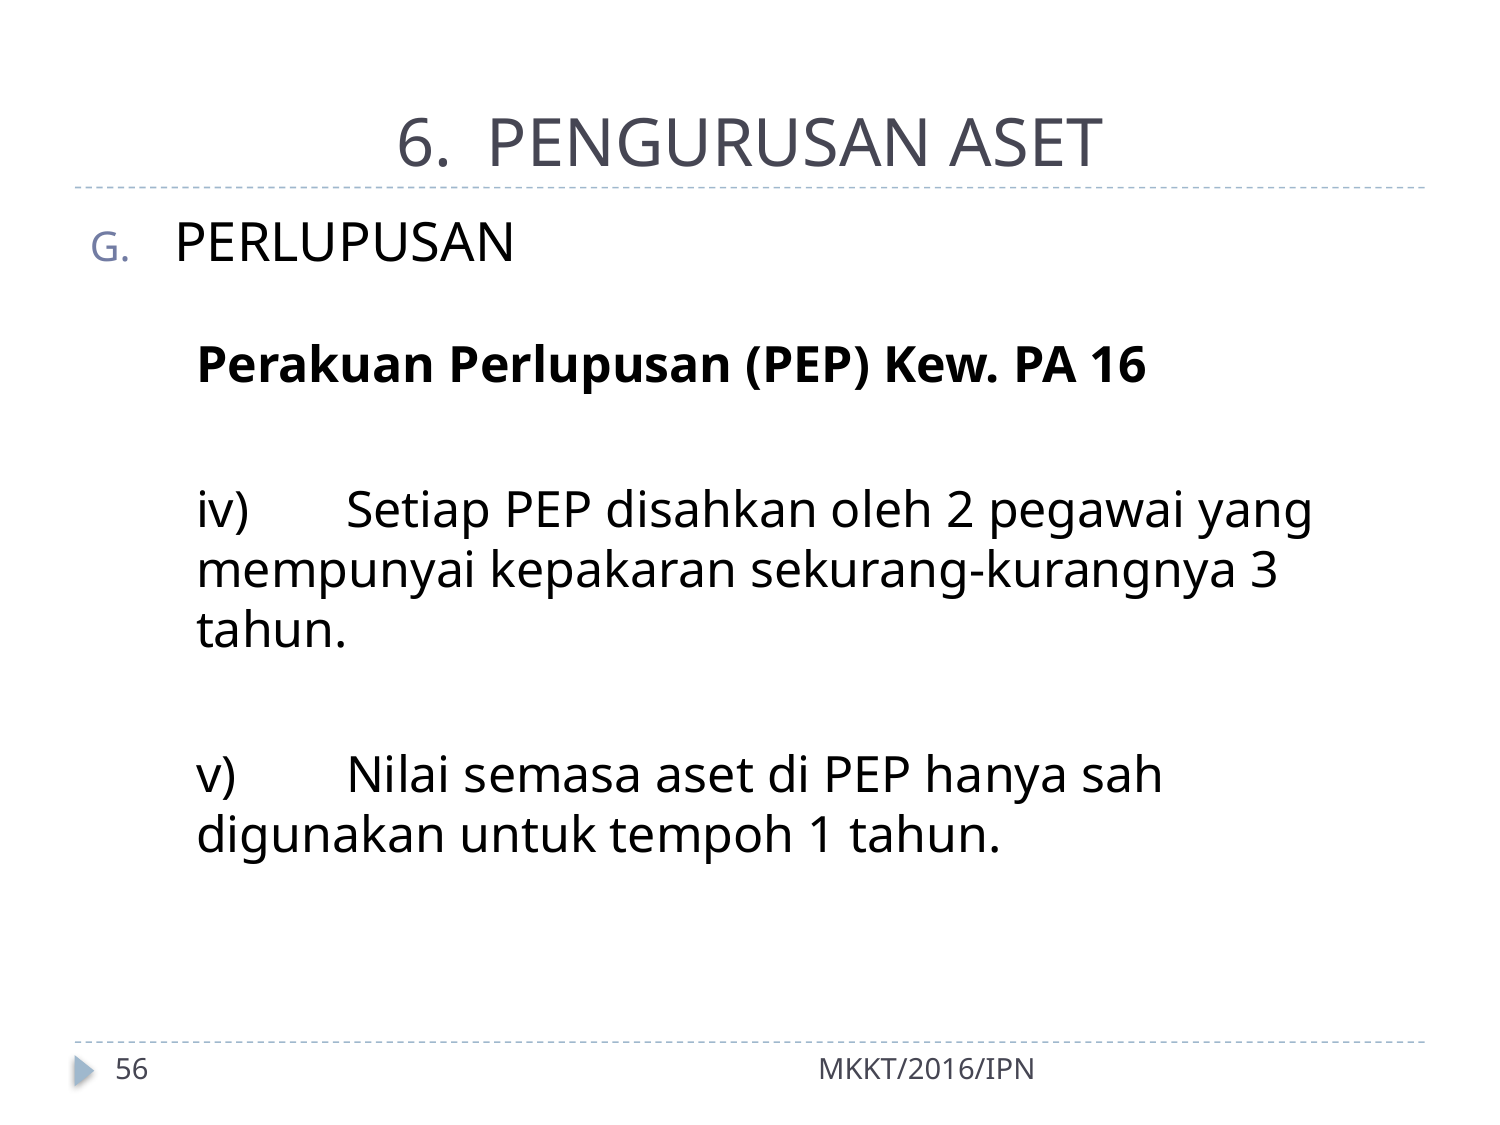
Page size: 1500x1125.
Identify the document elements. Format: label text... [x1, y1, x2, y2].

text_box Perakuan Perlupusan (PEP) Kew. PA 16 iv) Setiap PEP disahkan oleh 2 pegawai yang mempunyai kepakaran sekurang-kurangnya 3 tahun. v) Nilai semasa aset di PEP hanya sah digunakan untuk tempoh 1 tahun. [162, 324, 1338, 963]
footer MKKT/2016/IPN [475, 1042, 1051, 1103]
slide_number 56 [100, 1042, 426, 1103]
title 6. PENGURUSAN ASET [75, 24, 1425, 188]
list PERLUPUSAN [75, 200, 1425, 325]
